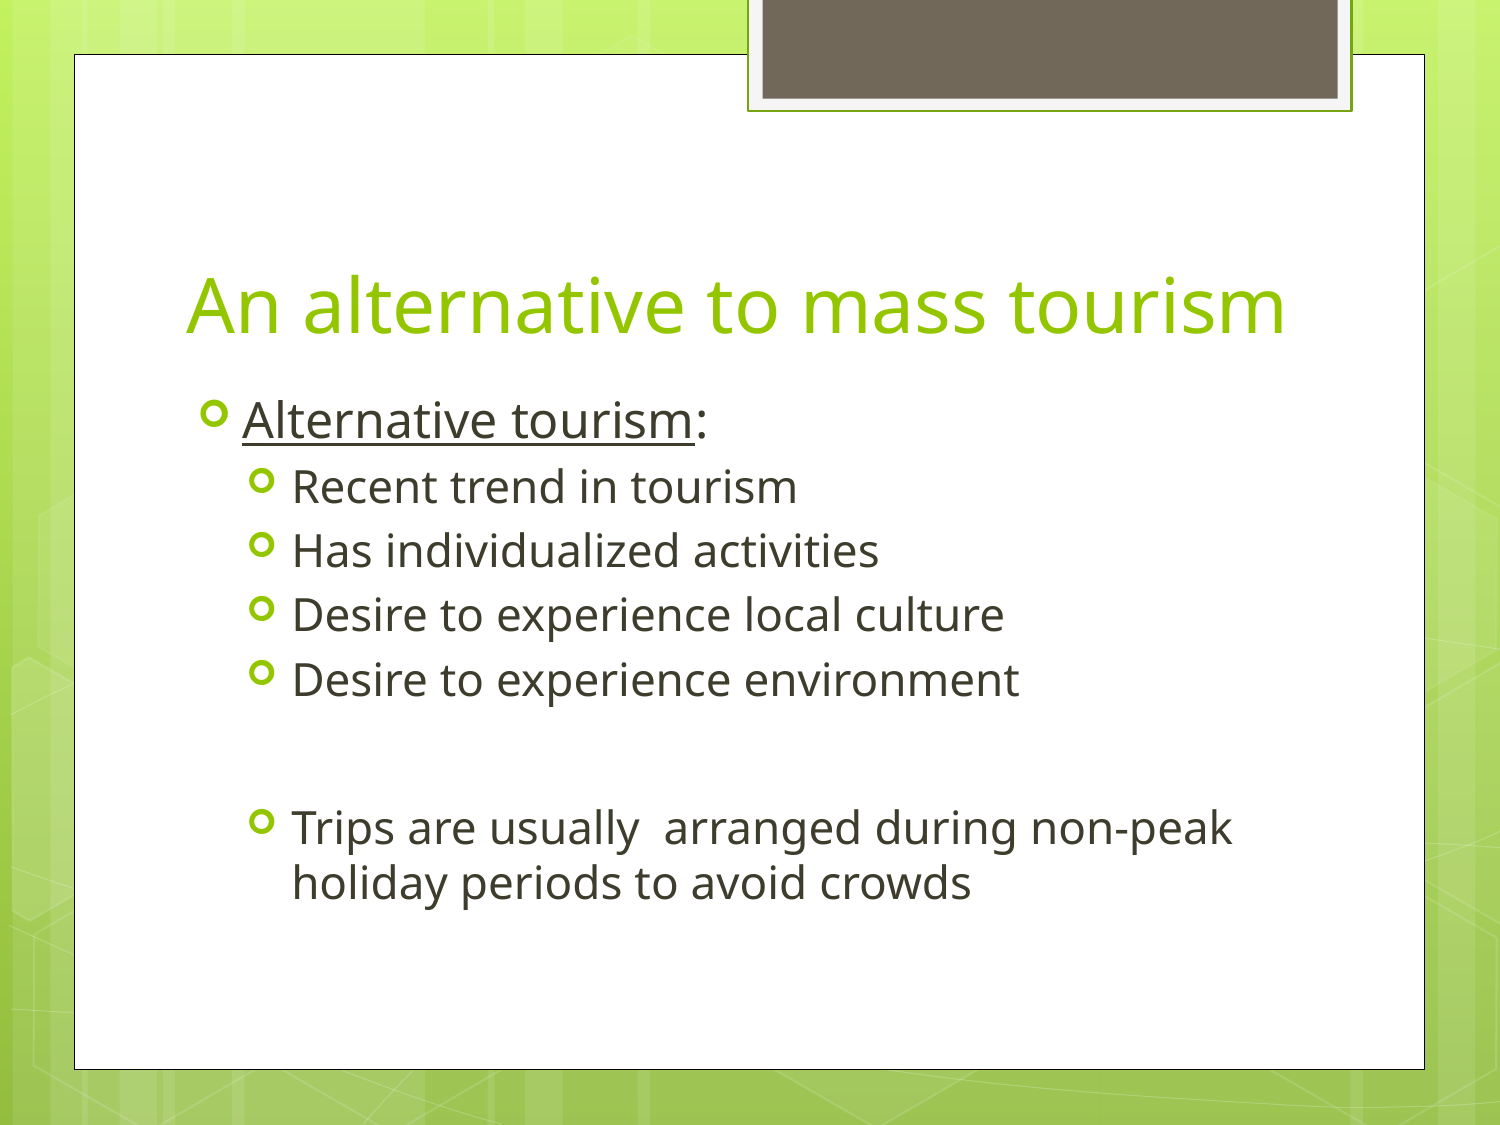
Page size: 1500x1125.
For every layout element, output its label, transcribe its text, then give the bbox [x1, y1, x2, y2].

title An alternative to mass tourism [171, 168, 1324, 357]
list Alternative tourism: Recent trend in tourism Has individualized activities Desire to experience local culture Desire to experience environment Trips are usually arranged during non-peak holiday periods to avoid crowds [171, 381, 1283, 957]
